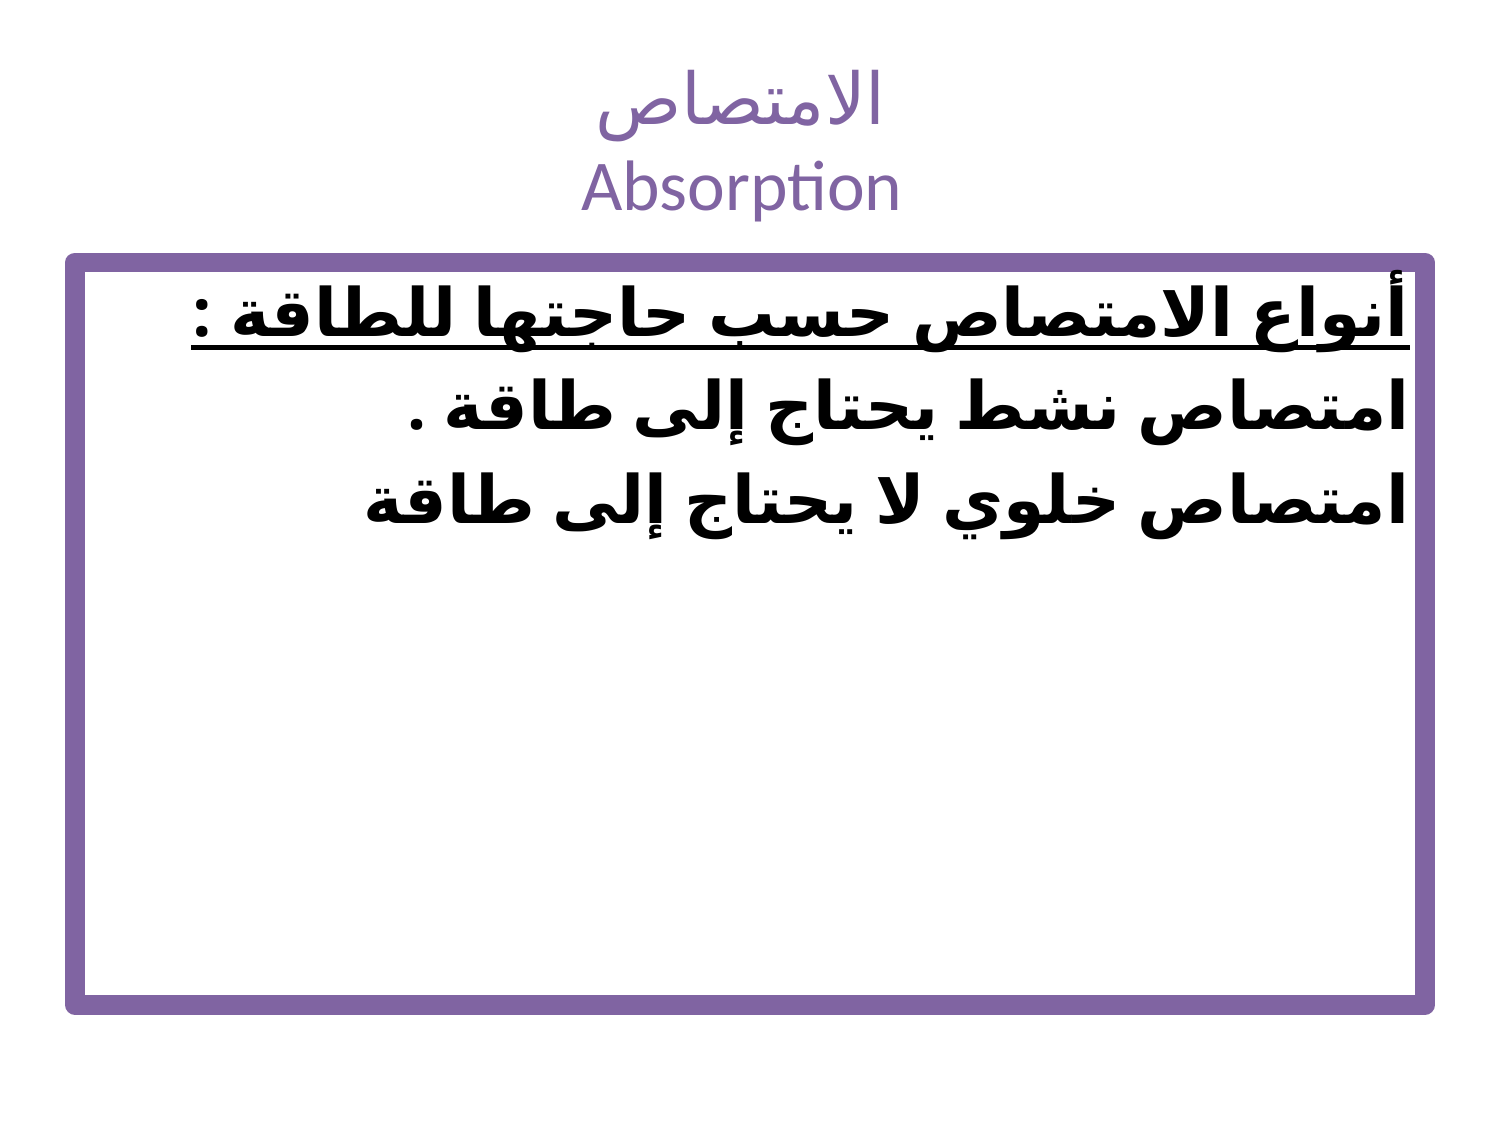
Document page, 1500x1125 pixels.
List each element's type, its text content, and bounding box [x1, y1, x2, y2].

list أنواع الامتصاص حسب حاجتها للطاقة : امتصاص نشط يحتاج إلى طاقة . امتصاص خلوي لا يحتاج إلى طاقة [75, 262, 1425, 1005]
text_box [249, 228, 1251, 897]
title الامتصاص Absorption [75, 45, 1425, 233]
